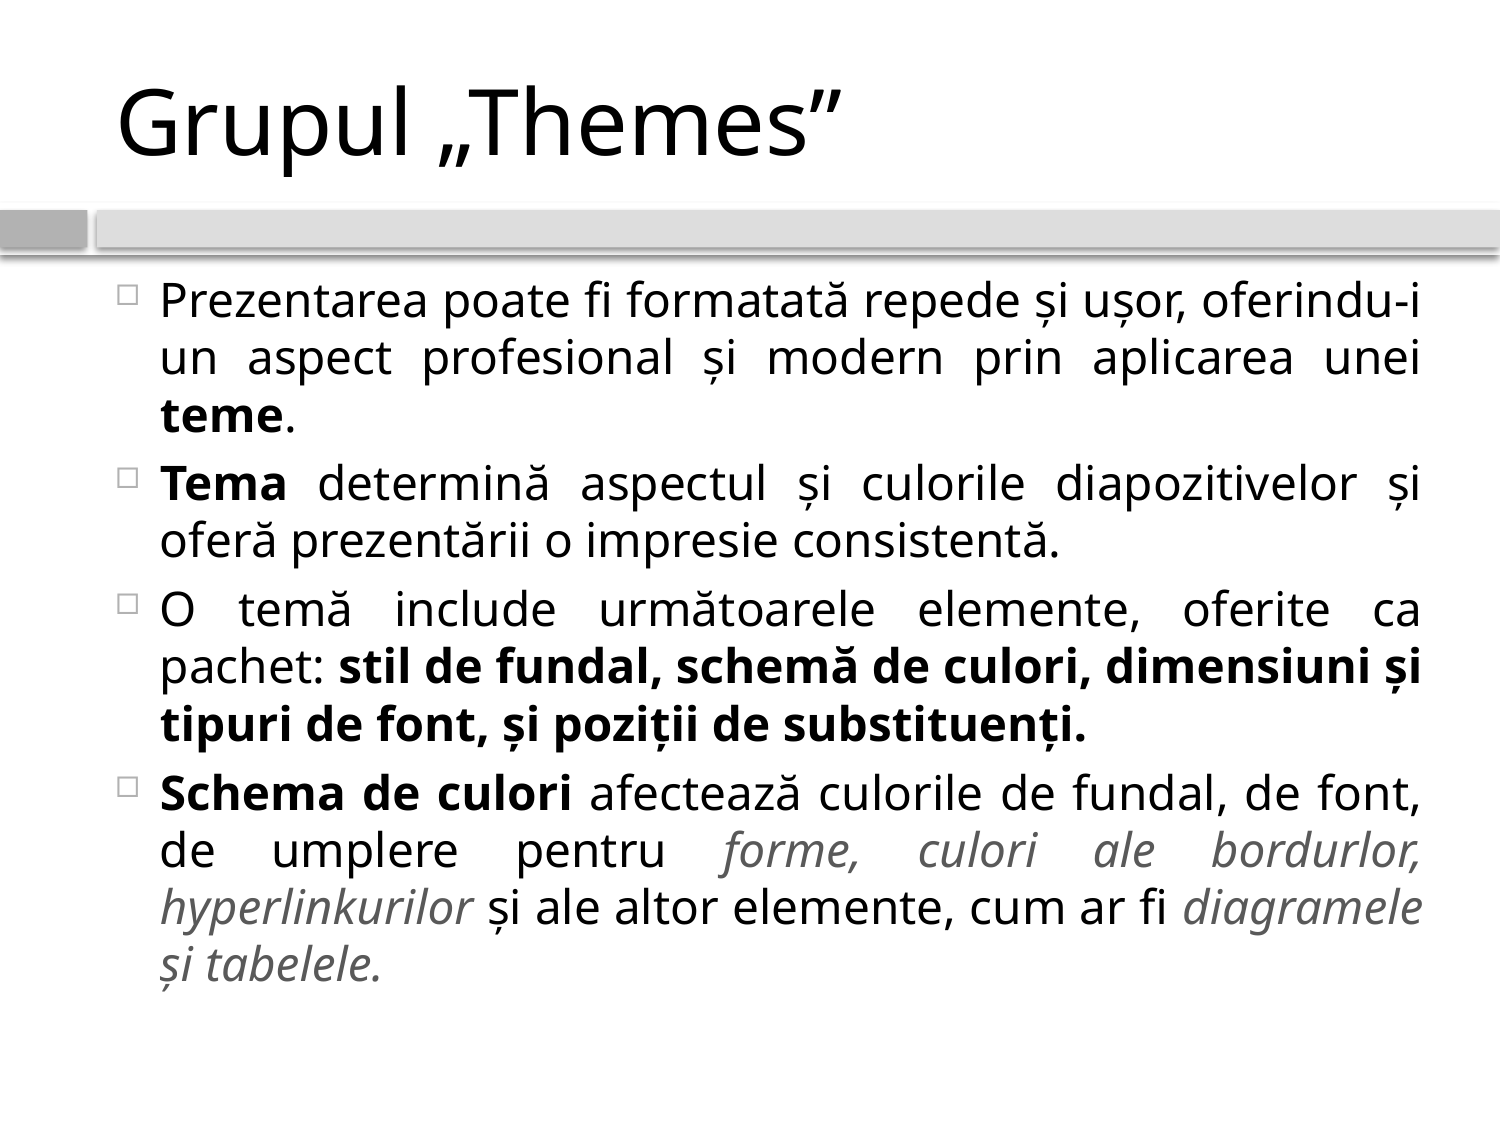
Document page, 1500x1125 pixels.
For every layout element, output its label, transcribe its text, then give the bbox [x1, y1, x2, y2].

list Prezentarea poate fi formatată repede și ușor, oferindu-i un aspect profesional și modern prin aplicarea unei teme. Tema determină aspectul și culorile diapozitivelor și oferă prezentării o impresie consistentă. O temă include următoarele elemente, oferite ca pachet: stil de fundal, schemă de culori, dimensiuni și tipuri de font, și poziții de substituenți. Schema de culori afectează culorile de fundal, de font, de umplere pentru forme, culori ale bordurlor, hyperlinkurilor și ale altor elemente, cum ar fi diagramele și tabelele. [100, 262, 1438, 1000]
title Grupul „Themes” [100, 37, 1438, 200]
